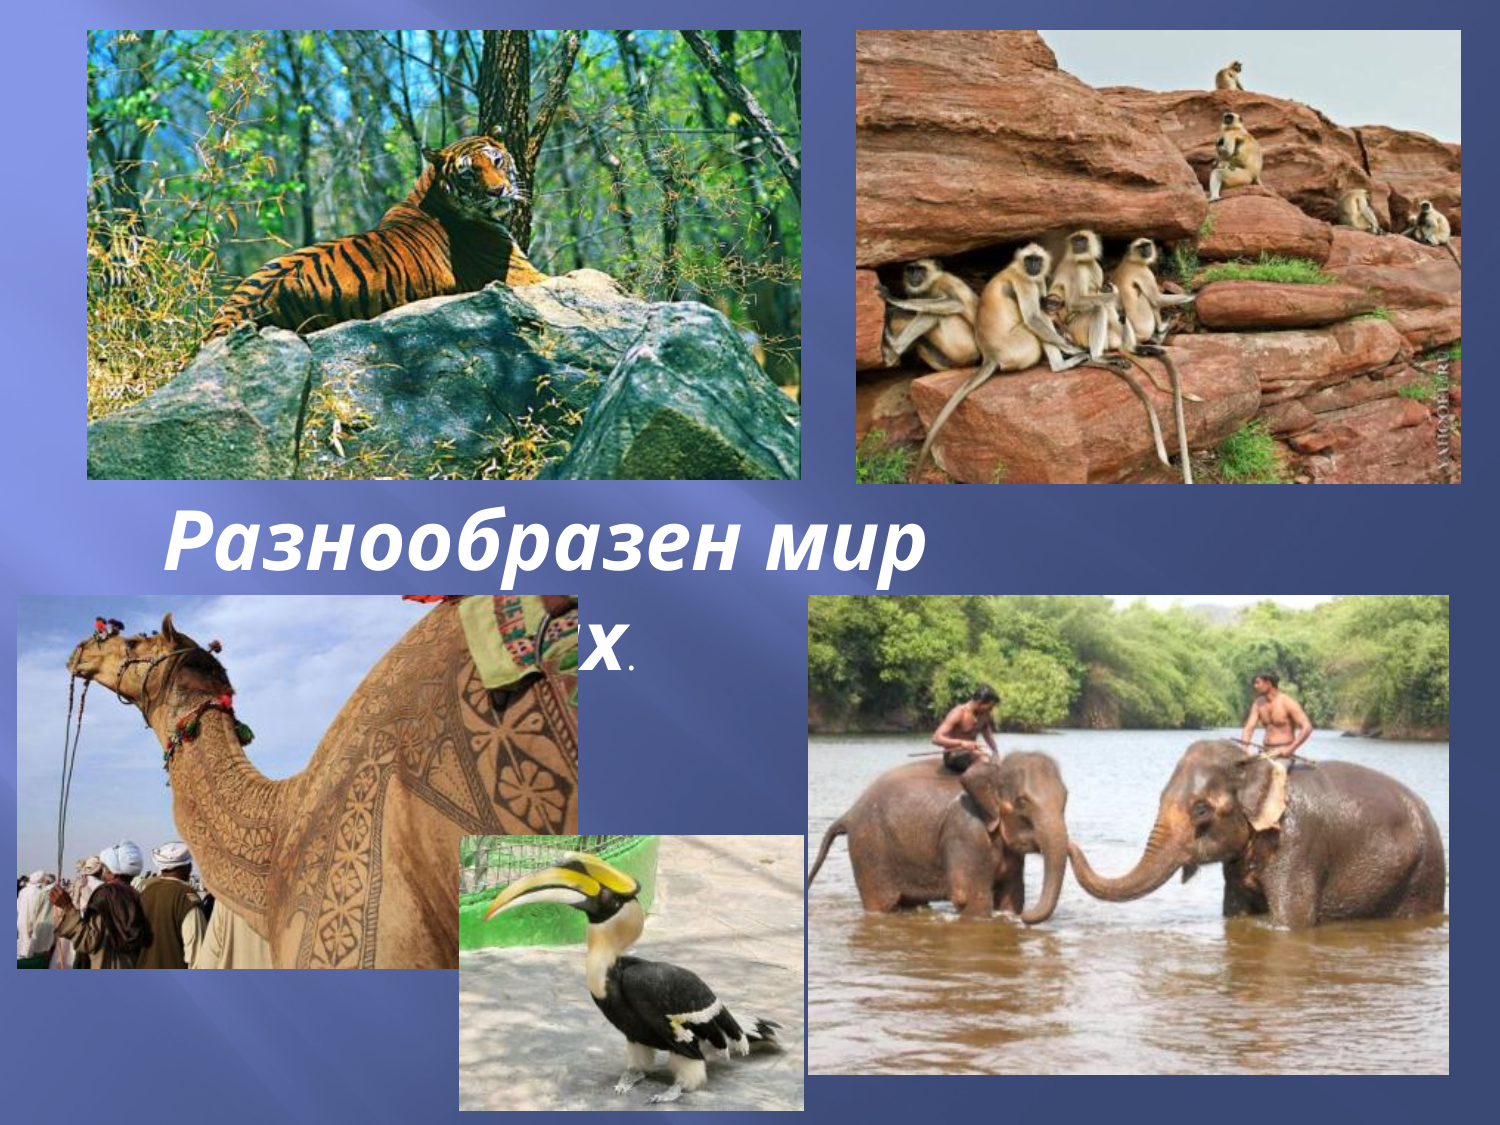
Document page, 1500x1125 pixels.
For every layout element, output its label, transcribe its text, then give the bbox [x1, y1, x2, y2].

picture [808, 594, 1449, 1076]
picture [855, 30, 1461, 484]
picture [87, 30, 801, 481]
text_box Разнообразен мир животных. [147, 479, 1392, 695]
picture [17, 595, 804, 1111]
